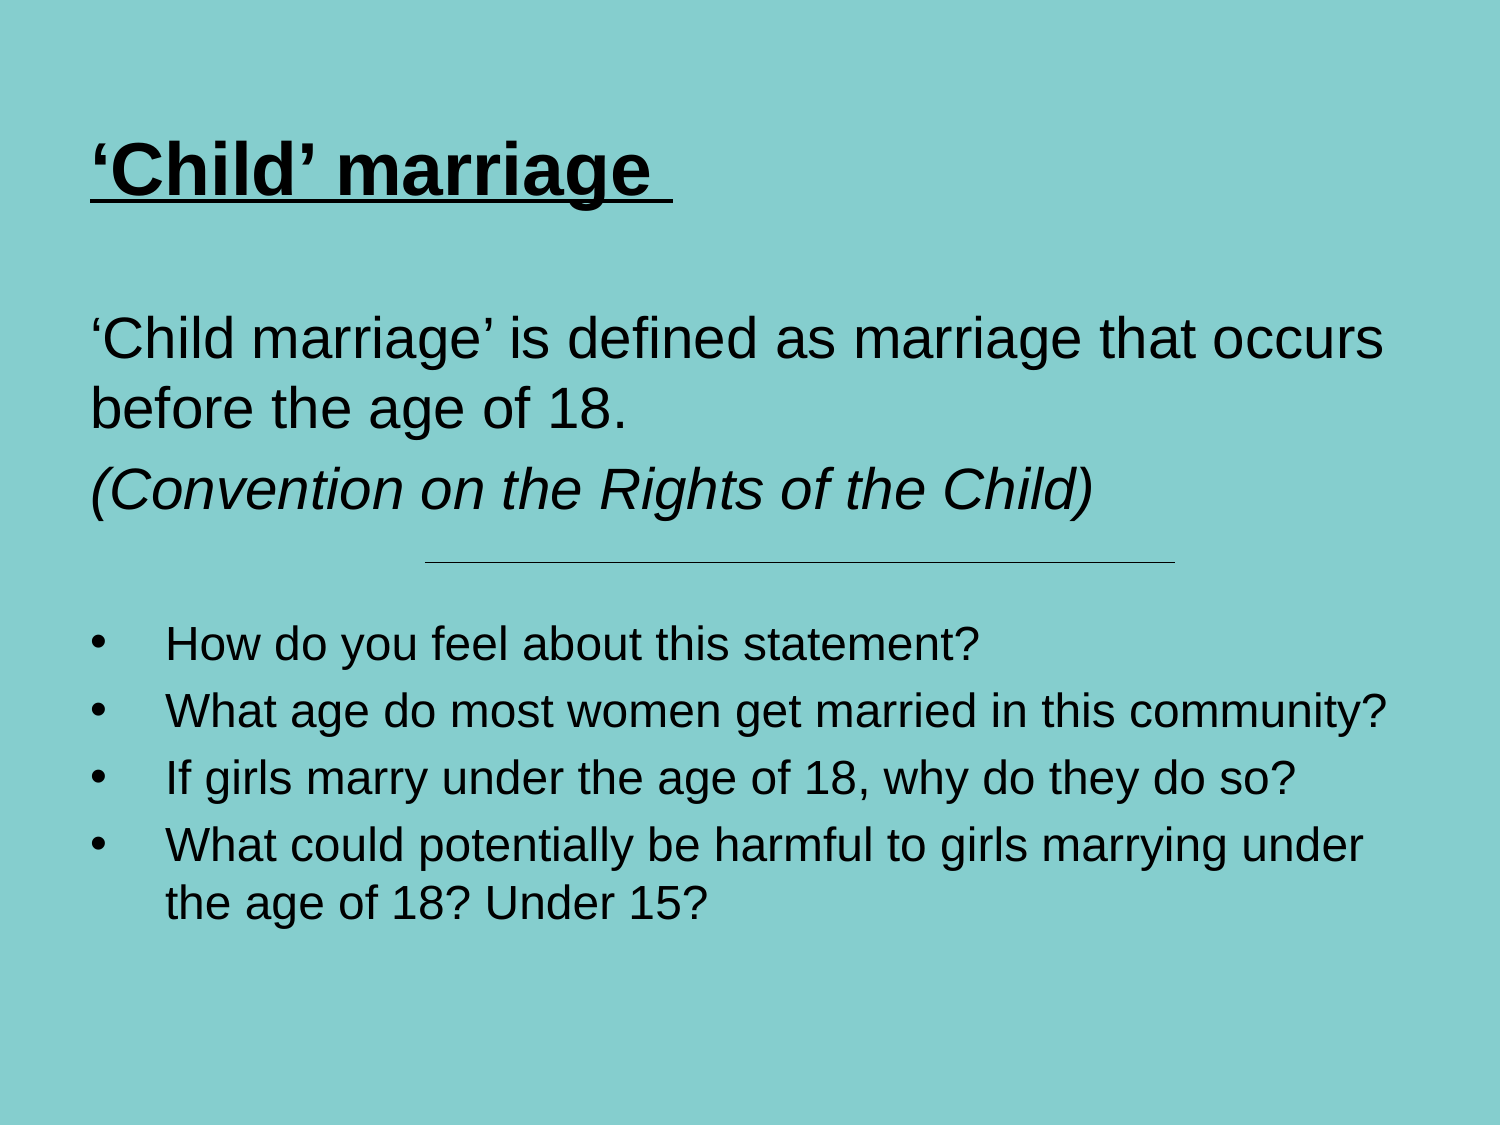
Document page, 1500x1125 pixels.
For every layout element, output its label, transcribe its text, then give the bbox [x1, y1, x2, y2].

list ‘Child marriage’ is defined as marriage that occurs before the age of 18. (Convention on the Rights of the Child) How do you feel about this statement? What age do most women get married in this community? If girls marry under the age of 18, why do they do so? What could potentially be harmful to girls marrying under the age of 18? Under 15? [75, 210, 1438, 563]
title ‘Child’ marriage [75, 112, 1438, 210]
